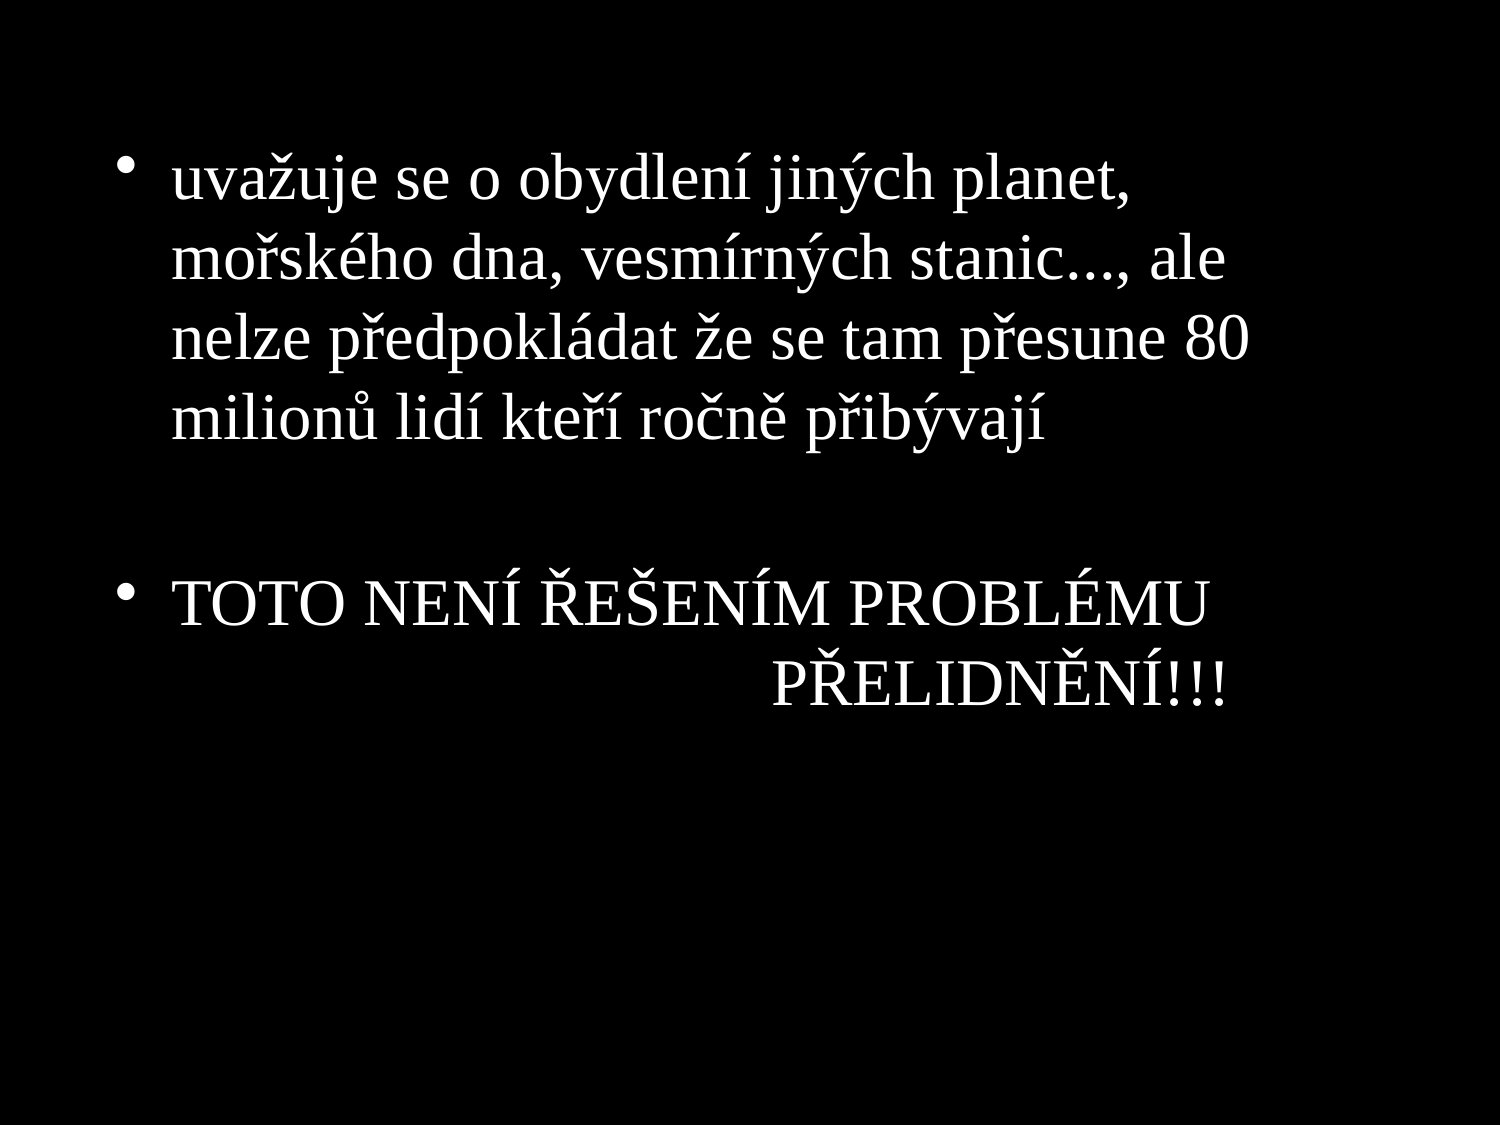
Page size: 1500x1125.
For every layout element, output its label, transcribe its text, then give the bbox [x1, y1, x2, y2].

list uvažuje se o obydlení jiných planet, mořského dna, vesmírných stanic..., ale nelze předpokládat že se tam přesune 80 milionů lidí kteří ročně přibývají TOTO NENÍ ŘEŠENÍM PROBLÉMU PŘELIDNĚNÍ!!! [99, 124, 1376, 801]
